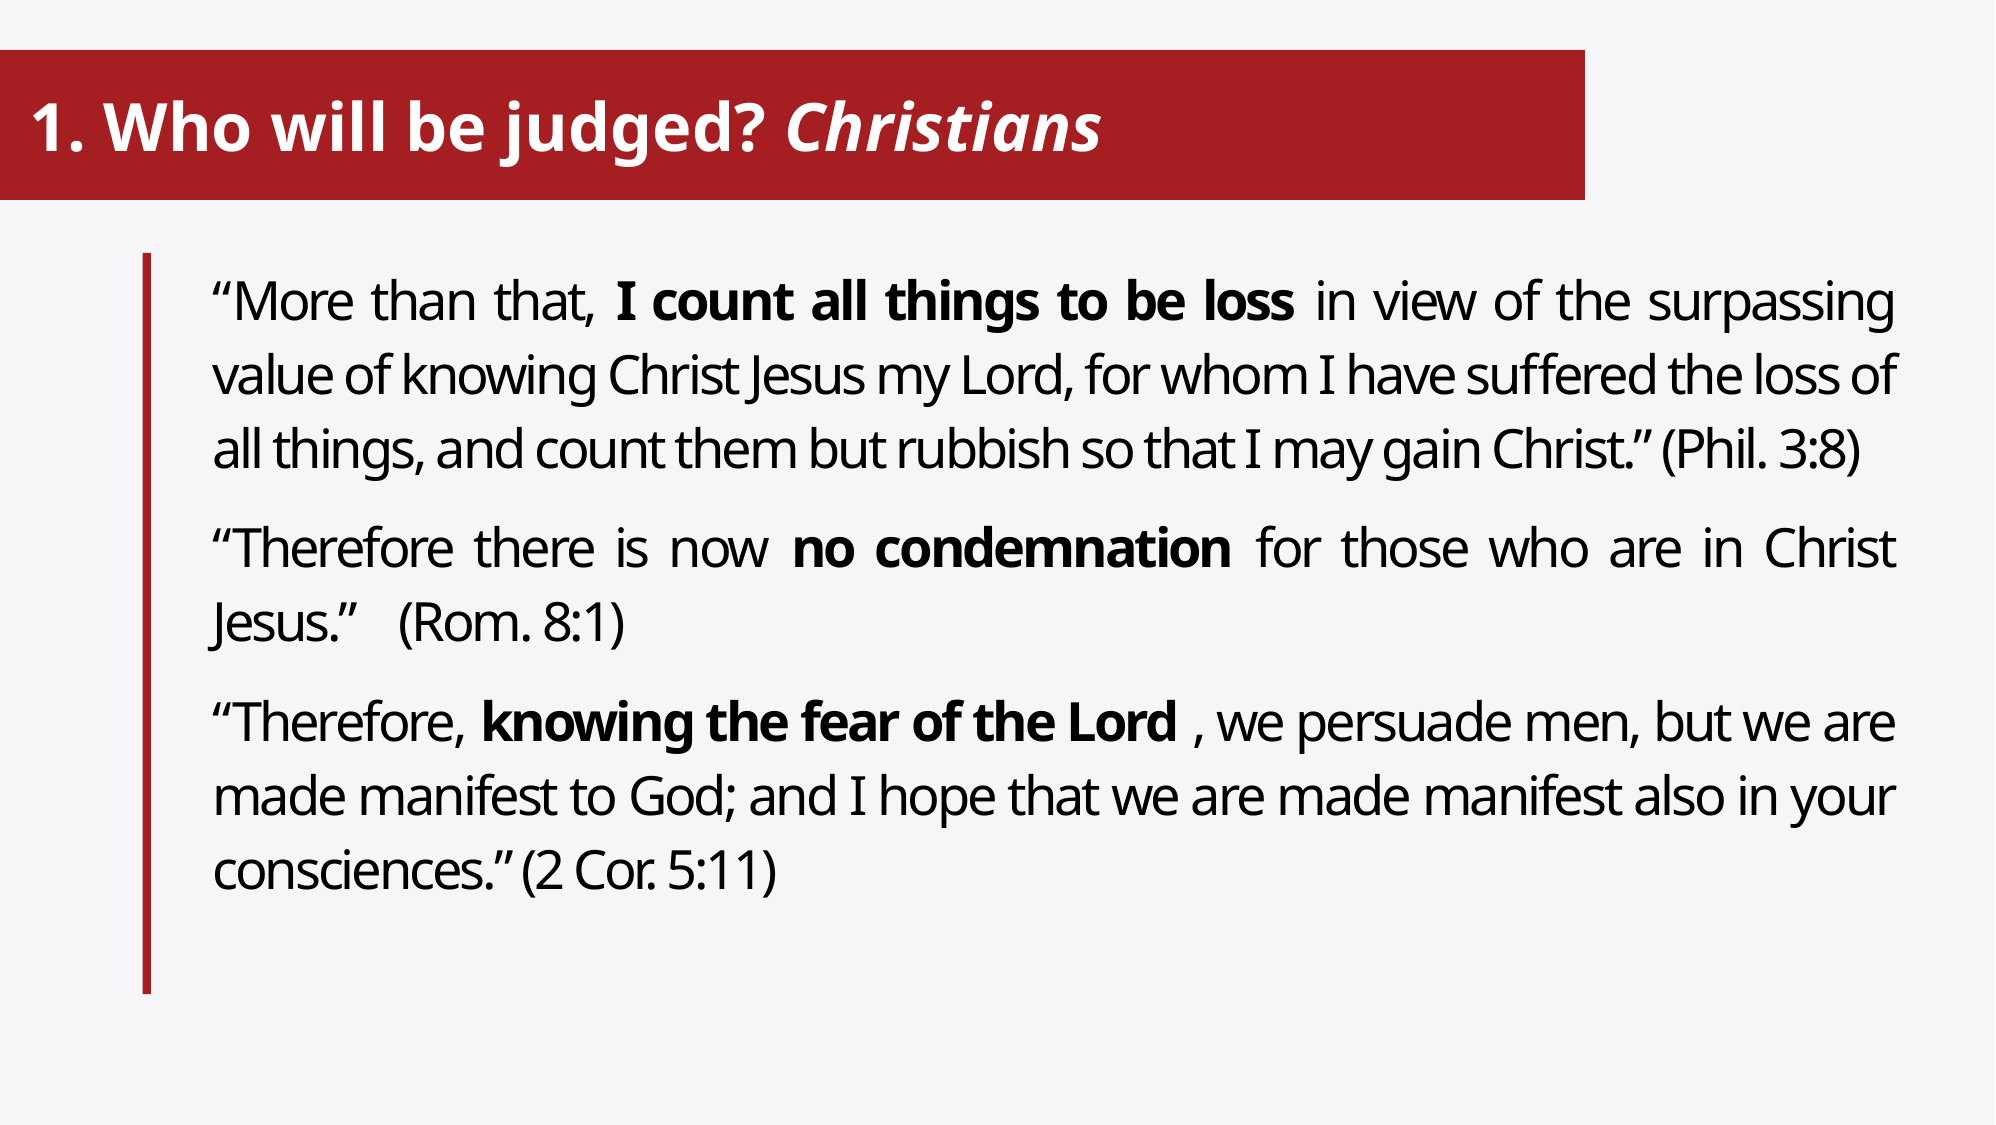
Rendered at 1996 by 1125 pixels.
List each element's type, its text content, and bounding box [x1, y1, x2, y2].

title 1. Who will be judged? Christians [14, 62, 1810, 188]
subtitle “More than that, I count all things to be loss in view of the surpassing value of knowing Christ Jesus my Lord, for whom I have suffered the loss of all things, and count them but rubbish so that I may gain Christ.” (Phil. 3:8) “Therefore there is now no condemnation for those who are in Christ Jesus.” (Rom. 8:1) “Therefore, knowing the fear of the Lord , we persuade men, but we are made manifest to God; and I hope that we are made manifest also in your consciences.” (2 Cor. 5:11) [197, 249, 1910, 1000]
